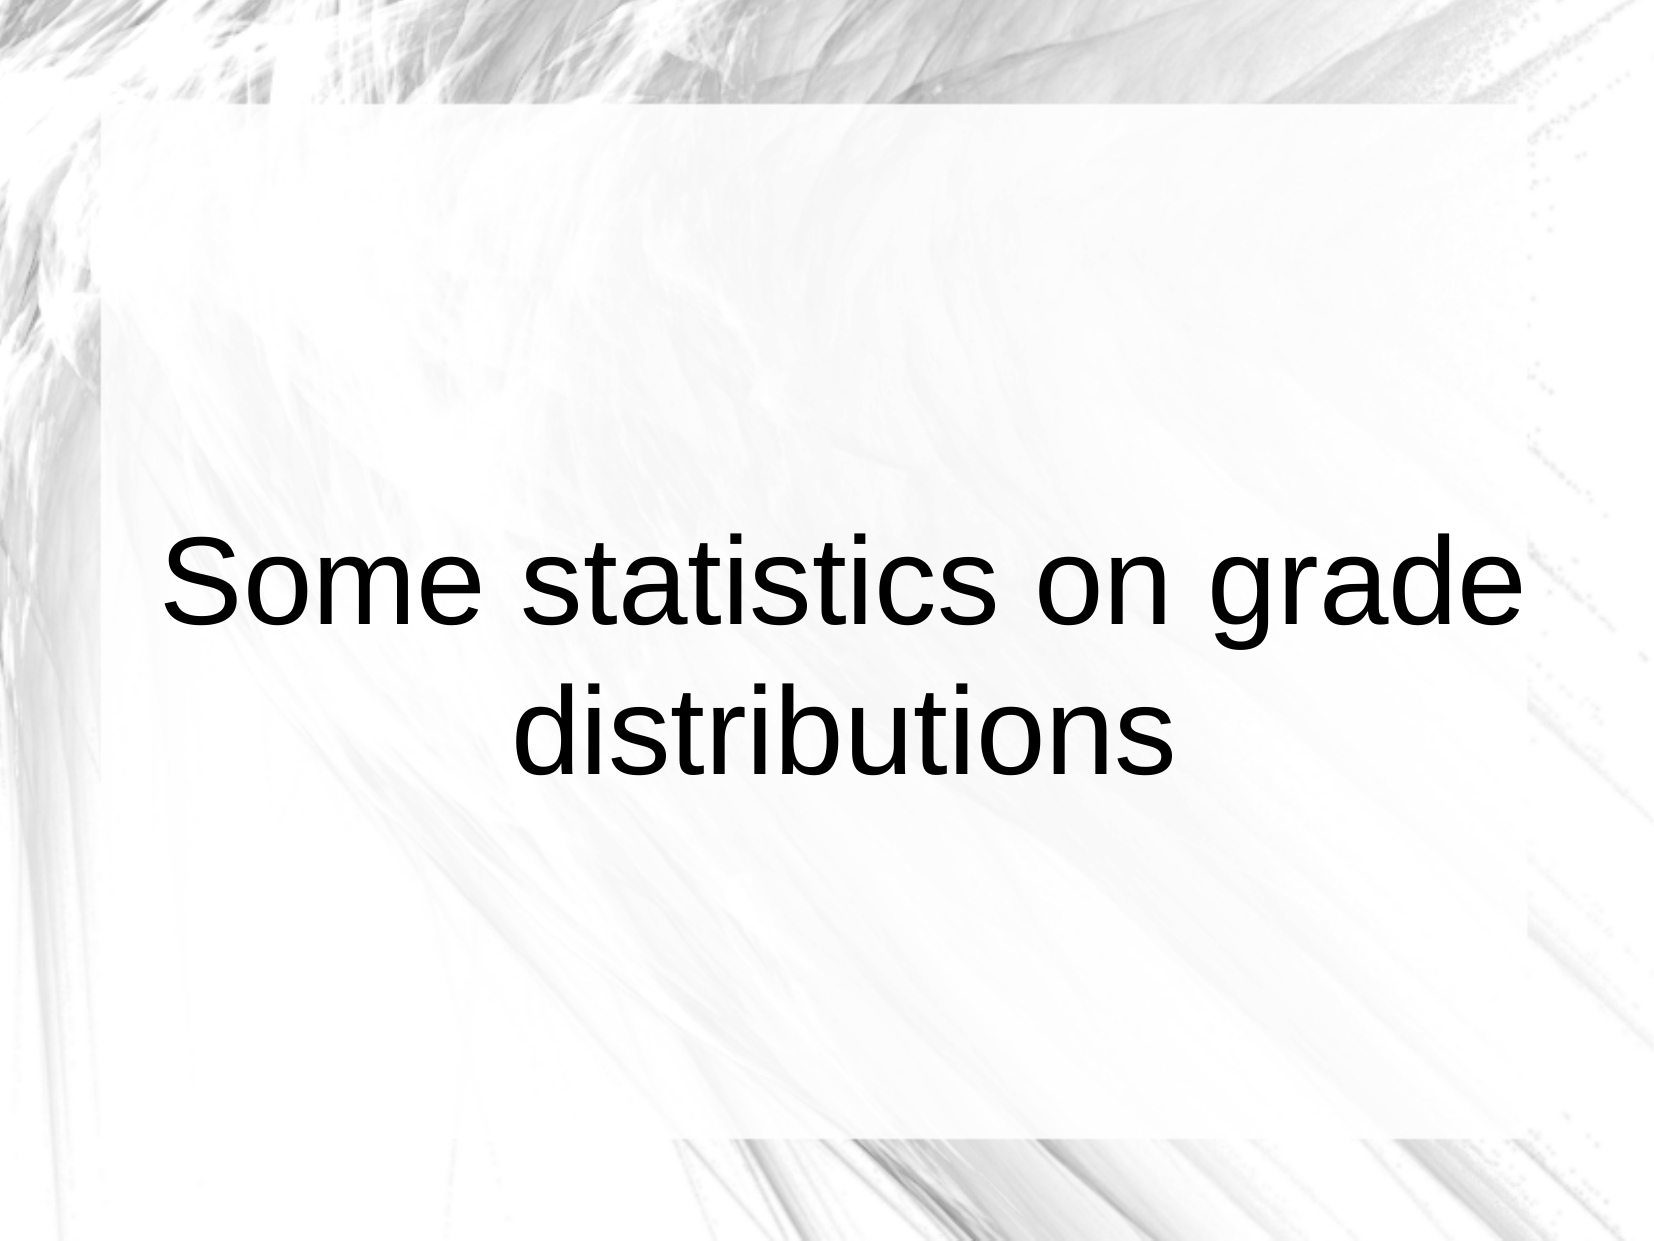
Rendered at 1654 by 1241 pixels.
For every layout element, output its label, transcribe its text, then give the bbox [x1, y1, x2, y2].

list Some statistics on grade distributions [118, 319, 1571, 1102]
picture [0, 0, 1654, 1241]
